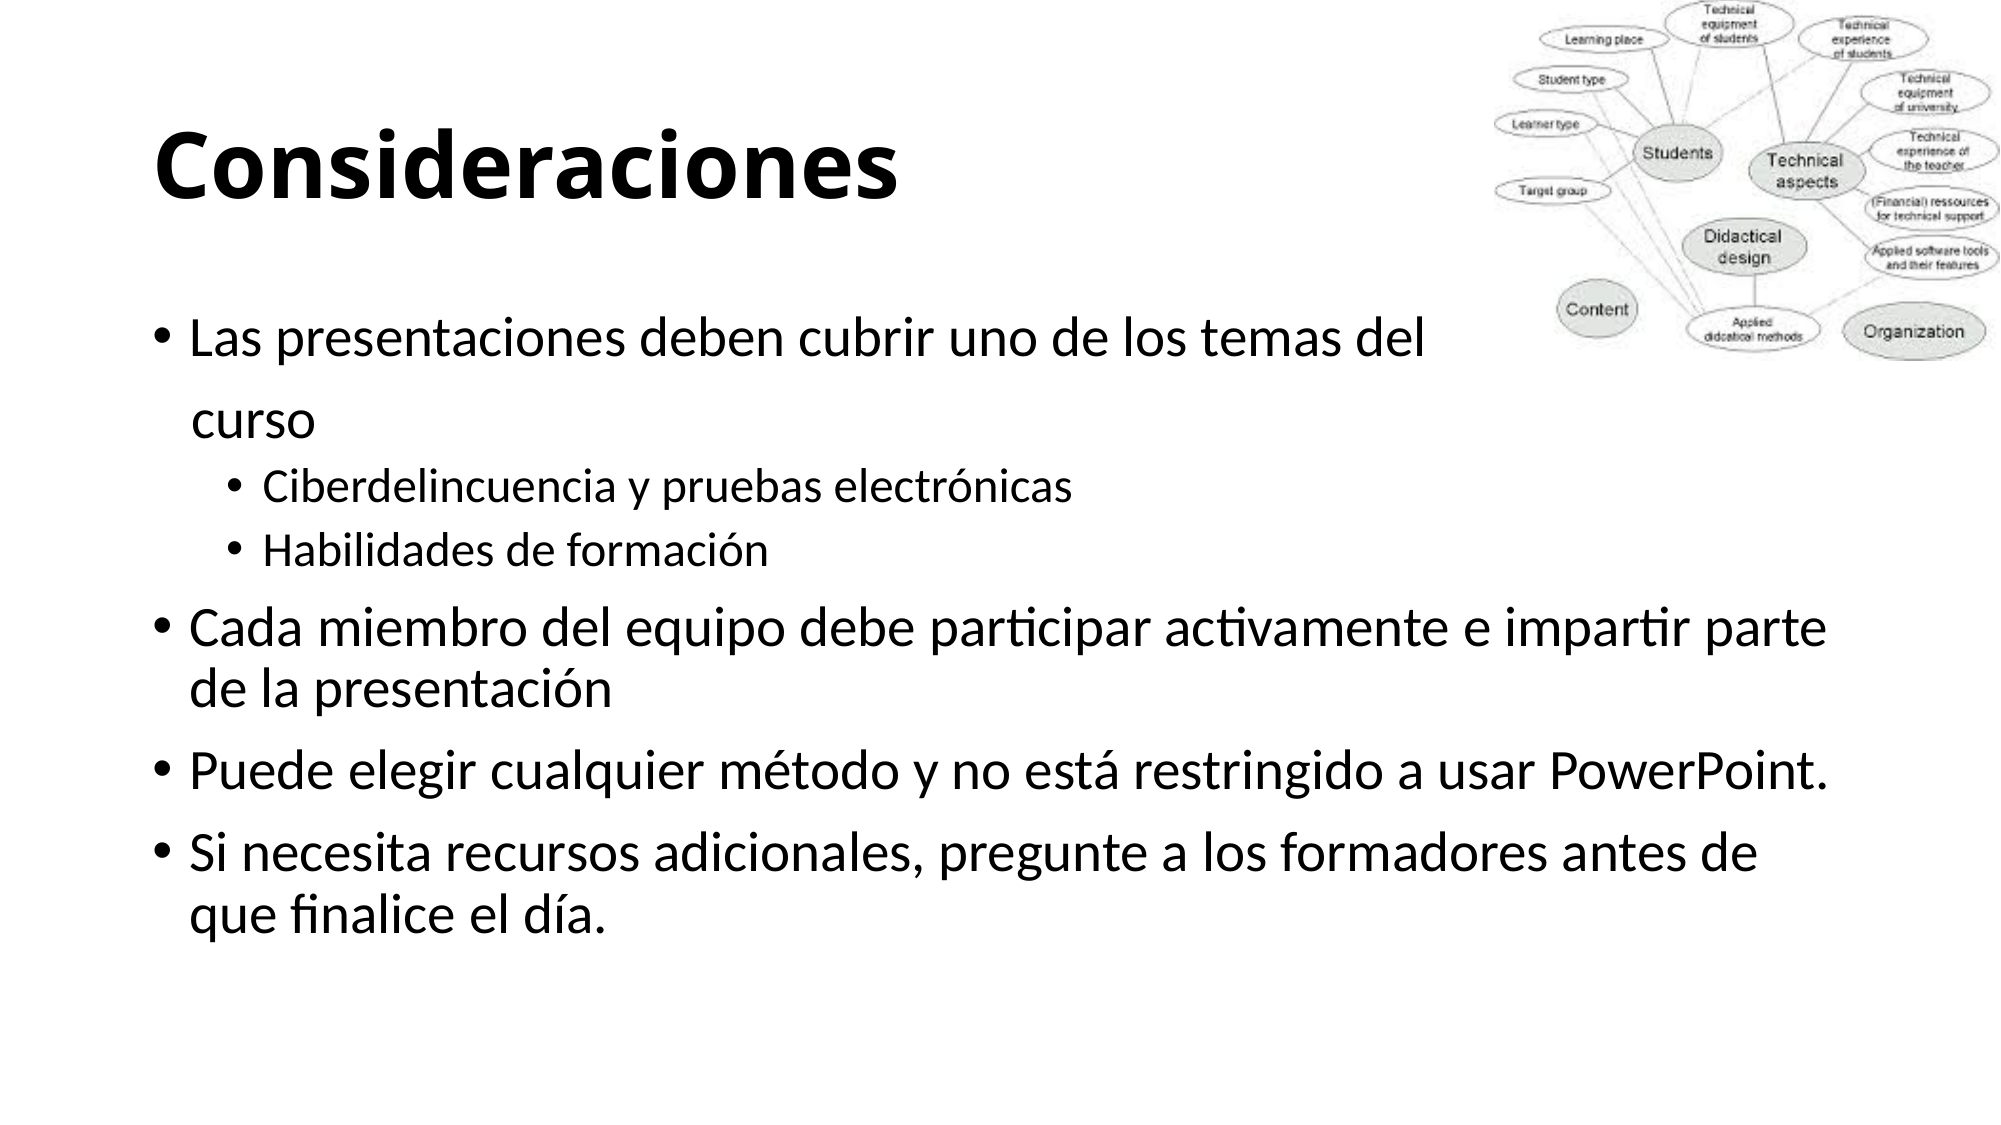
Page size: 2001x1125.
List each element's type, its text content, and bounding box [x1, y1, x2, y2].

title Consideraciones [137, 59, 1494, 278]
picture [1494, 0, 2000, 361]
list Las presentaciones deben cubrir uno de los temas del curso Ciberdelincuencia y pruebas electrónicas Habilidades de formación Cada miembro del equipo debe participar activamente e impartir parte de la presentación Puede elegir cualquier método y no está restringido a usar PowerPoint. Si necesita recursos adicionales, pregunte a los formadores antes de que finalice el día. [137, 299, 1863, 1014]
